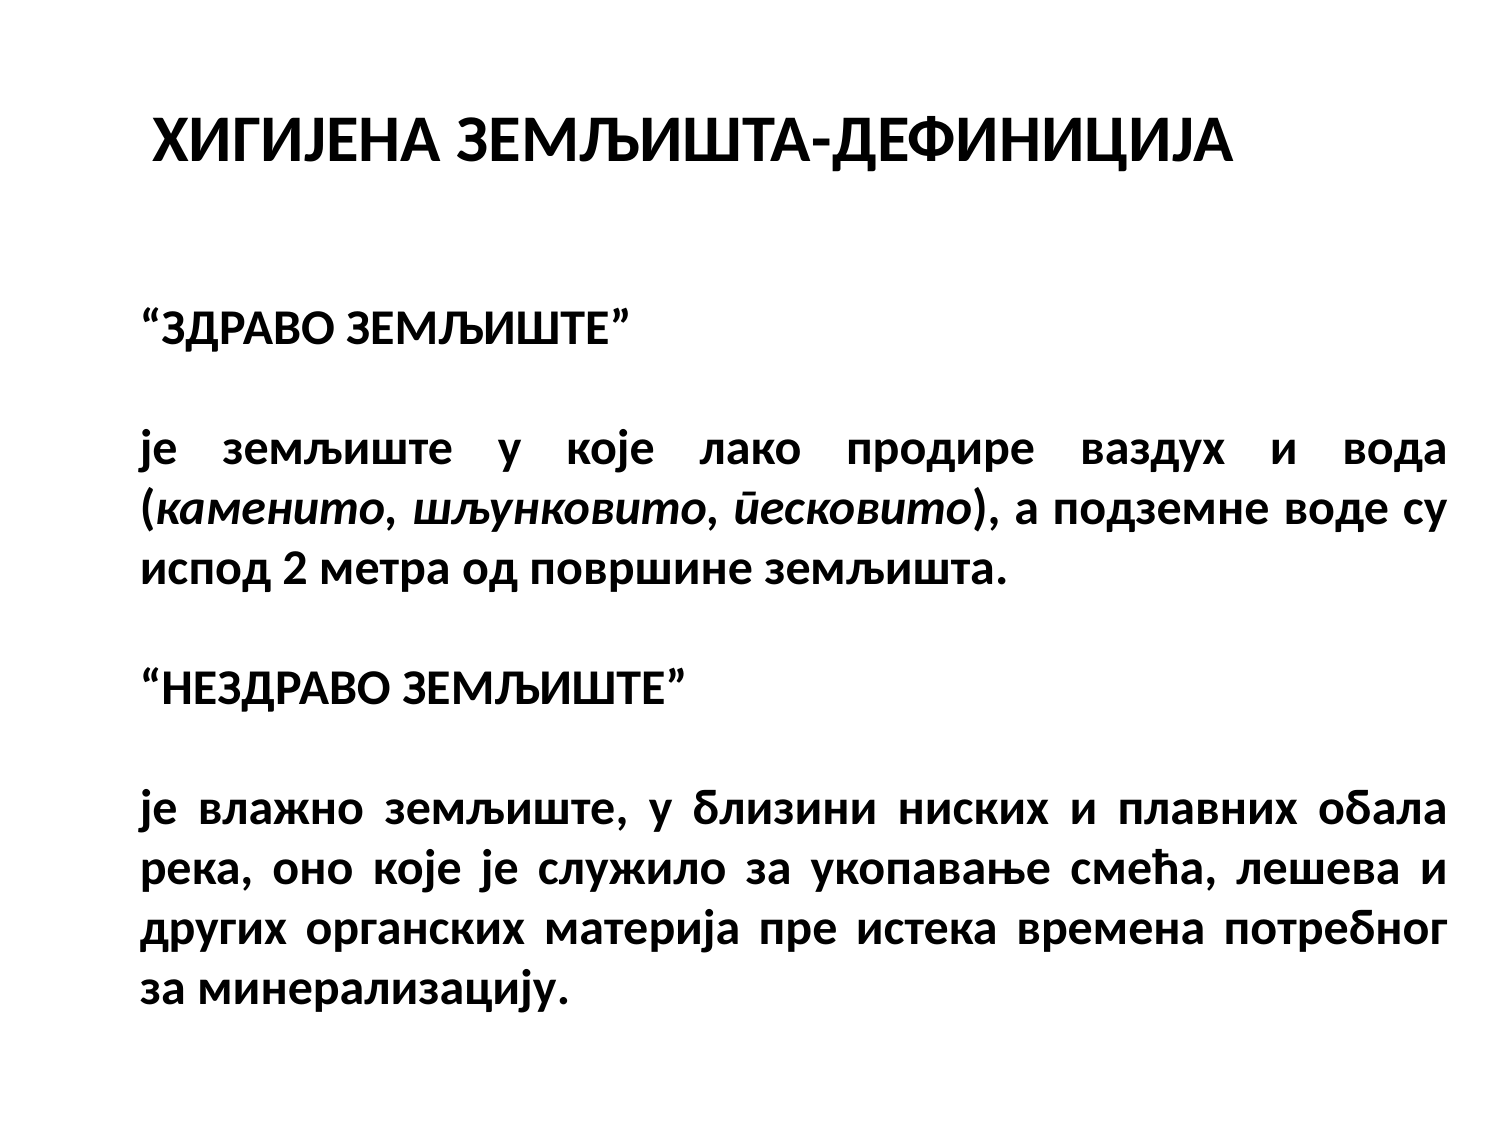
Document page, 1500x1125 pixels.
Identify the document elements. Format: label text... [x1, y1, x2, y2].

text_box ХИГИЈЕНА ЗЕМЉИШТА-ДЕФИНИЦИЈА [137, 87, 1413, 183]
text_box “ЗДРАВО ЗЕМЉИШТЕ” је земљиште у које лако продире ваздух и вода (каменито, шљунковито, песковито), а подземне воде су испод 2 метра од површине земљишта. “НЕЗДРАВО ЗЕМЉИШТЕ” је влажно земљиште, у близини ниских и плавних обала река, оно које је служило за укопавање смећа, лешева и других органских материја пре истека времена потребног за минерализацију. [124, 287, 1463, 1023]
